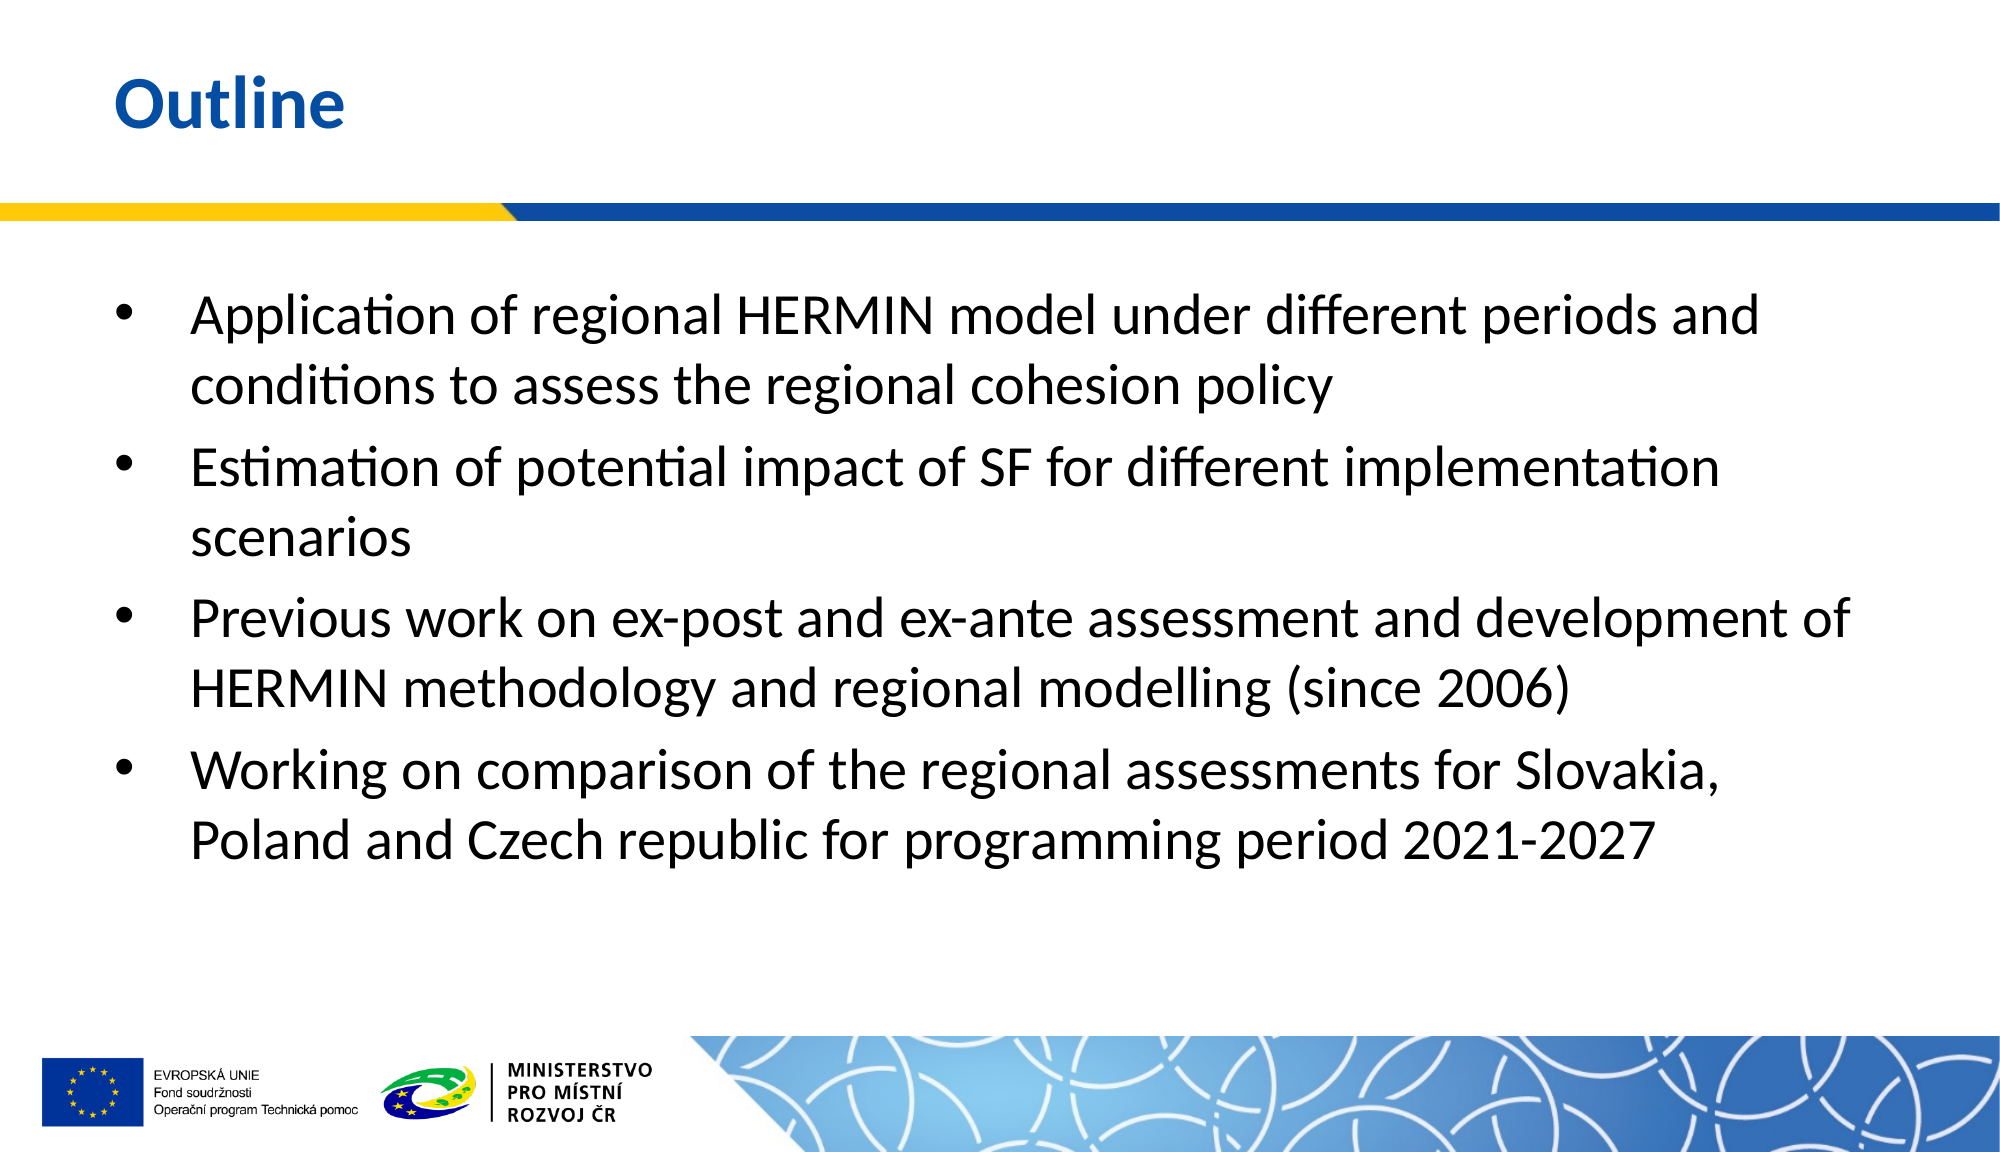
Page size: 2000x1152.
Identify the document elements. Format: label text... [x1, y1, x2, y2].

list Application of regional HERMIN model under different periods and conditions to assess the regional cohesion policy Estimation of potential impact of SF for different implementation scenarios Previous work on ex-post and ex-ante assessment and development of HERMIN methodology and regional modelling (since 2006) Working on comparison of the regional assessments for Slovakia, Poland and Czech republic for programming period 2021-2027 [99, 268, 1900, 1029]
title Outline [99, 46, 1900, 198]
picture [0, 203, 2000, 221]
picture [680, 1036, 2000, 1152]
picture [19, 1035, 674, 1149]
